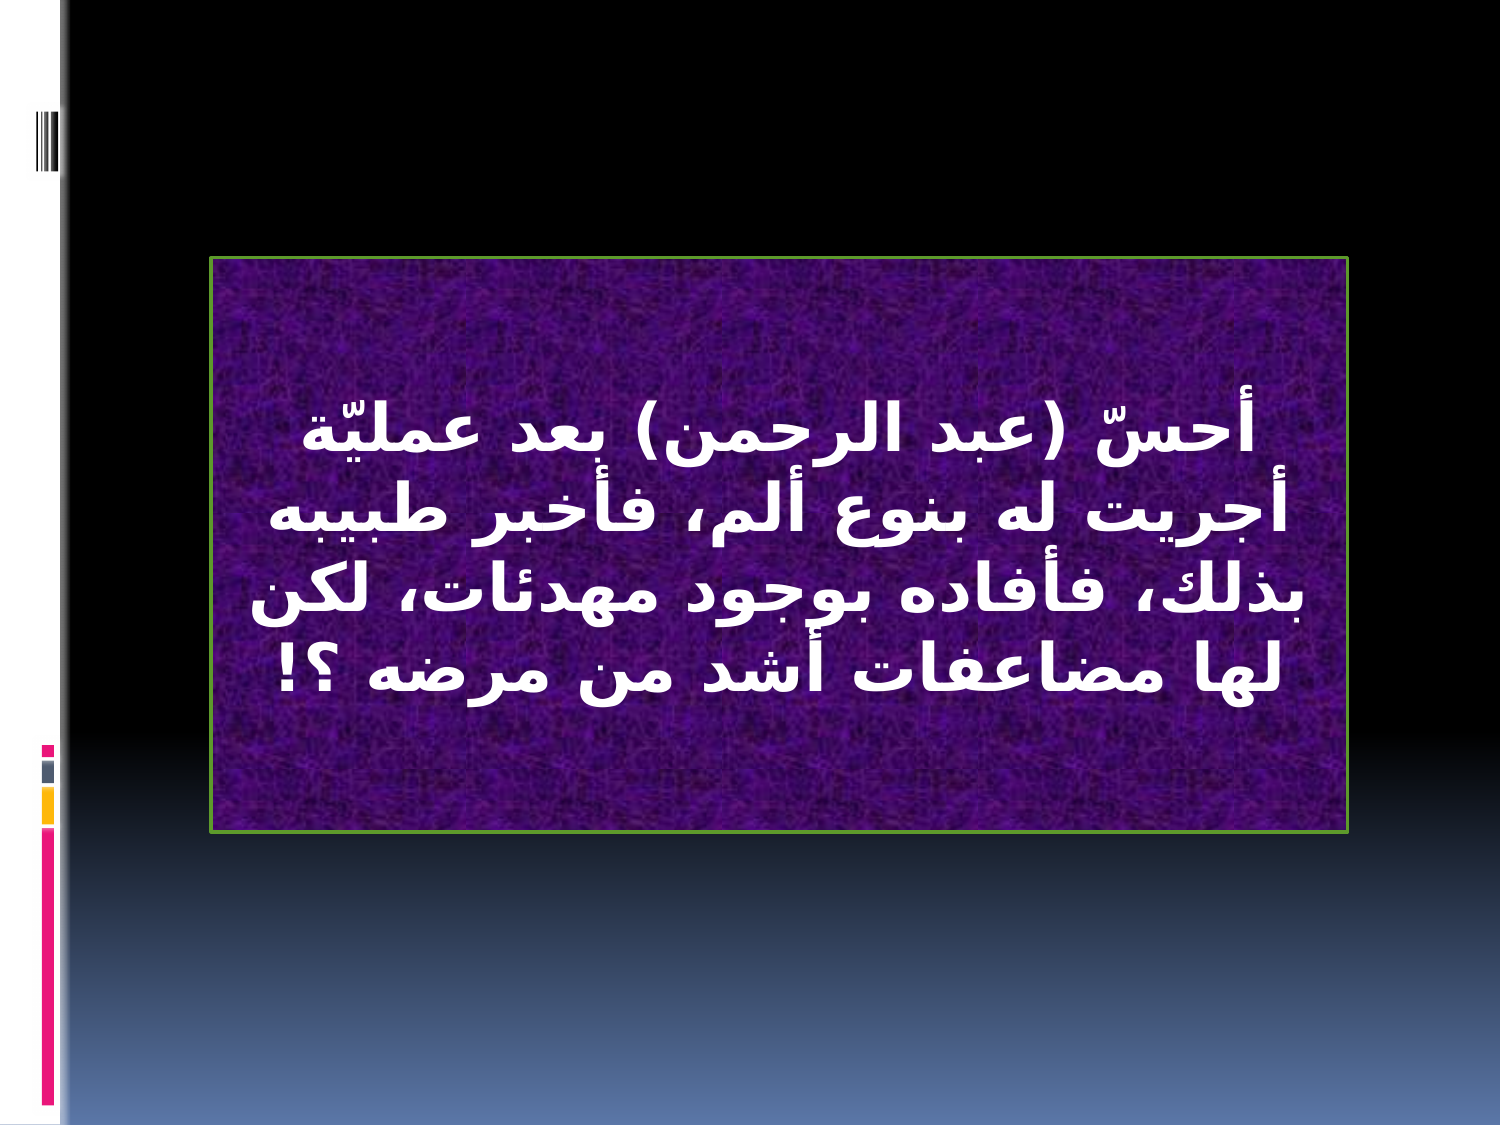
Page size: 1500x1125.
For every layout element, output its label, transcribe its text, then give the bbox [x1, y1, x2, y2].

text_box أحسّ (عبد الرحمن) بعد عمليّة أجريت له بنوع ألم، فأخبر طبيبه بذلك، فأفاده بوجود مهدئات، لكن لها مضاعفات أشد من مرضه ؟! [209, 256, 1349, 834]
